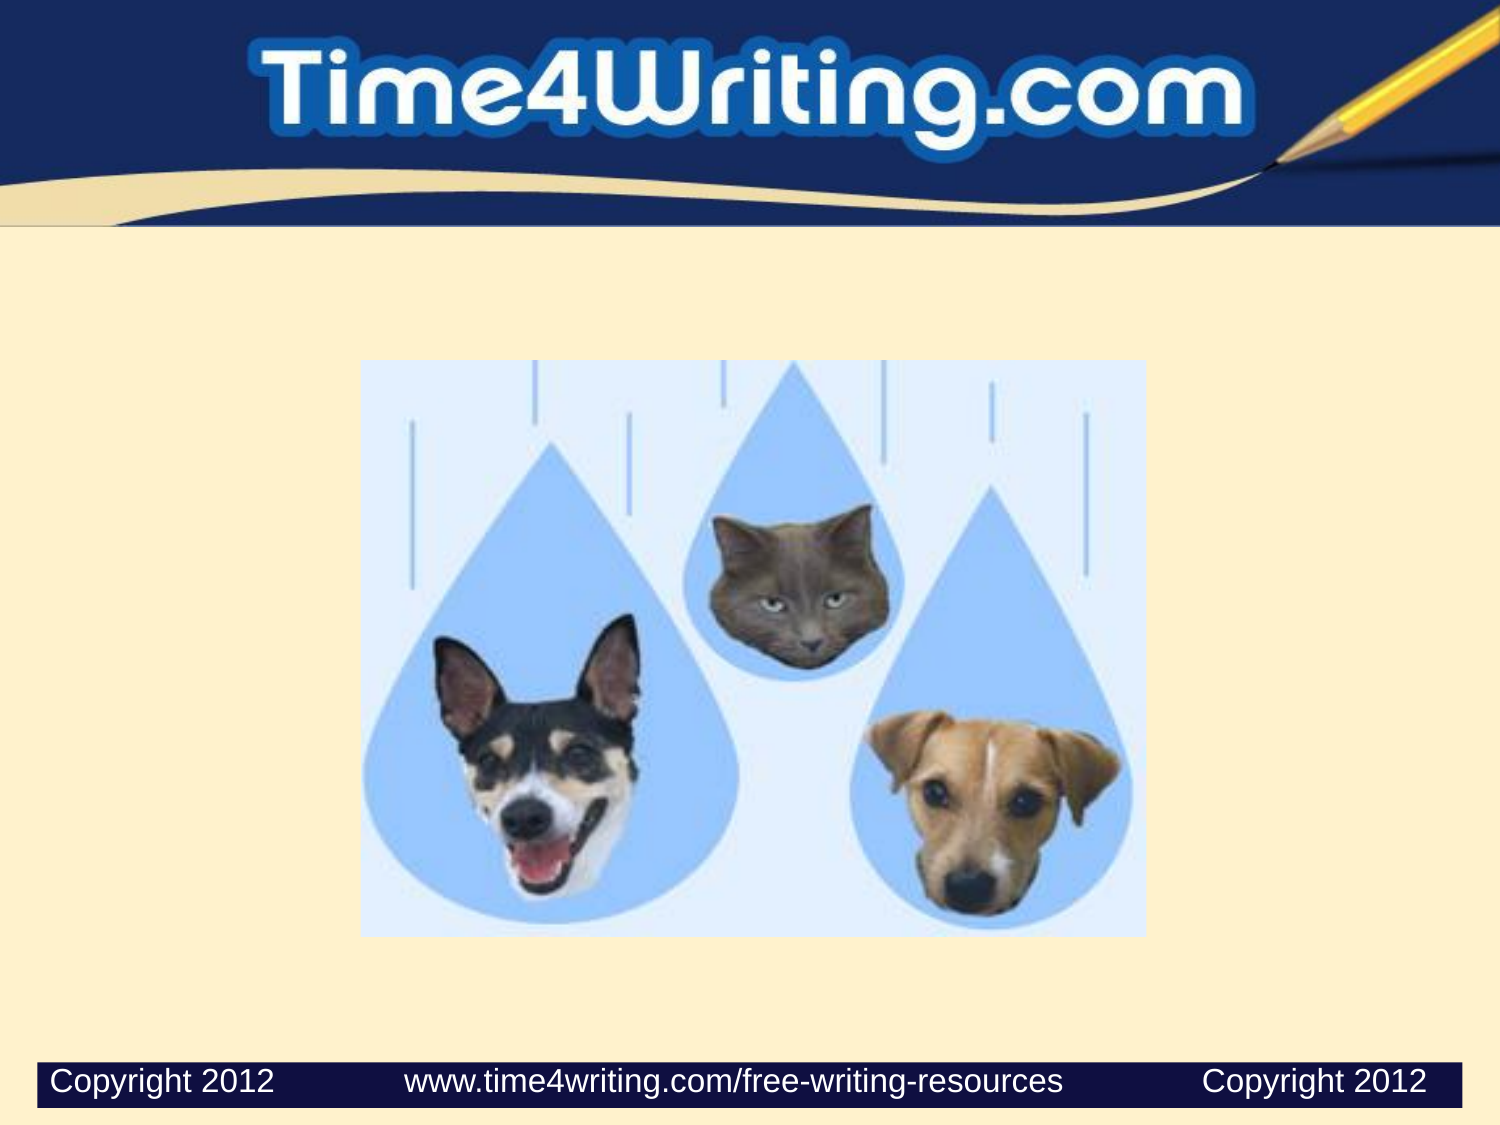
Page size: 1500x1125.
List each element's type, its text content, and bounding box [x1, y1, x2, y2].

text_box [360, 360, 1147, 937]
text_box [0, 0, 1500, 227]
text_box Copyright 2012 www.time4writing.com/free-writing-resources Copyright 2012 [48, 1062, 1450, 1101]
text_box [35, 1060, 1464, 1110]
picture [0, 227, 1500, 1125]
